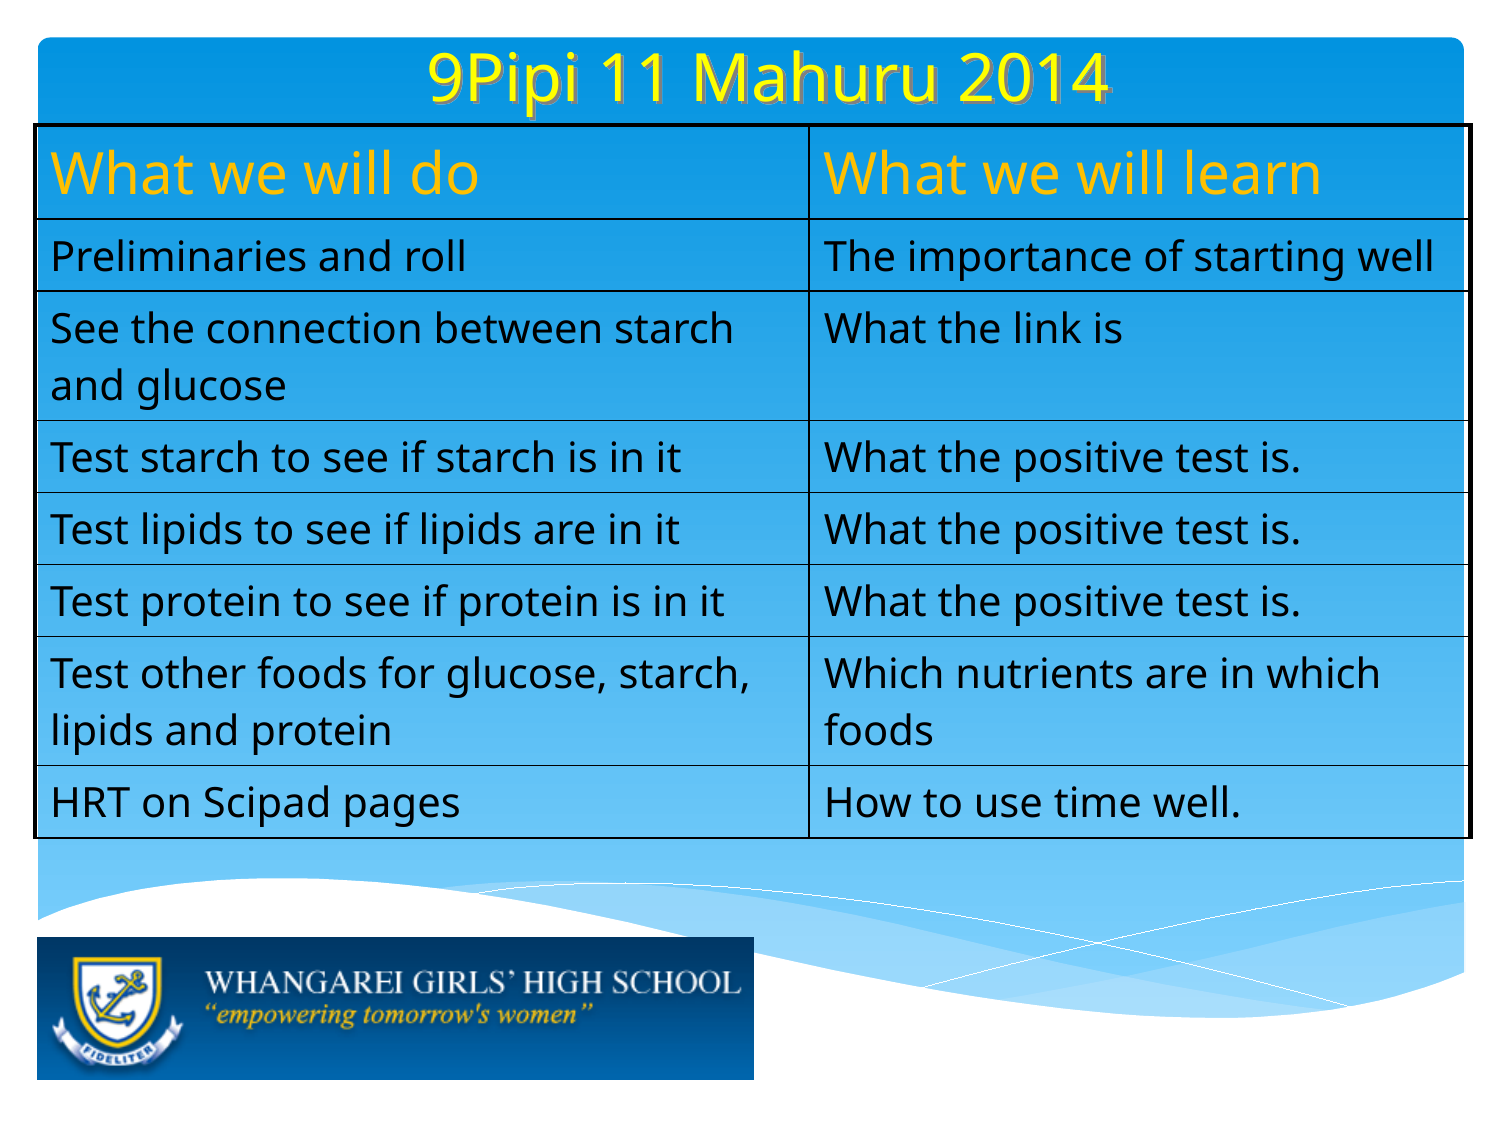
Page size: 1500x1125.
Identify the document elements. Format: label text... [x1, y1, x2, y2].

table_cell The importance of starting well [810, 220, 1468, 290]
text_box 9Pipi 11 Mahuru 2014 [162, 24, 1375, 123]
table_cell Preliminaries and roll [37, 220, 808, 290]
table_cell Test lipids to see if lipids are in it [37, 493, 808, 564]
table_cell HRT on Scipad pages [37, 766, 808, 837]
table_cell Test other foods for glucose, starch, lipids and protein [37, 637, 808, 765]
table_cell What the positive test is. [810, 565, 1468, 636]
table_cell Test protein to see if protein is in it [37, 565, 808, 636]
table_cell How to use time well. [810, 766, 1468, 837]
table_header What we will do [37, 127, 808, 218]
table_header What we will learn [810, 127, 1468, 218]
table_cell Which nutrients are in which foods [810, 637, 1468, 765]
table_cell What the positive test is. [810, 493, 1468, 564]
table_cell See the connection between starch and glucose [37, 292, 808, 420]
table_cell What the link is [810, 292, 1468, 420]
picture [37, 937, 754, 1080]
table_cell Test starch to see if starch is in it [37, 421, 808, 492]
table_cell What the positive test is. [810, 421, 1468, 492]
